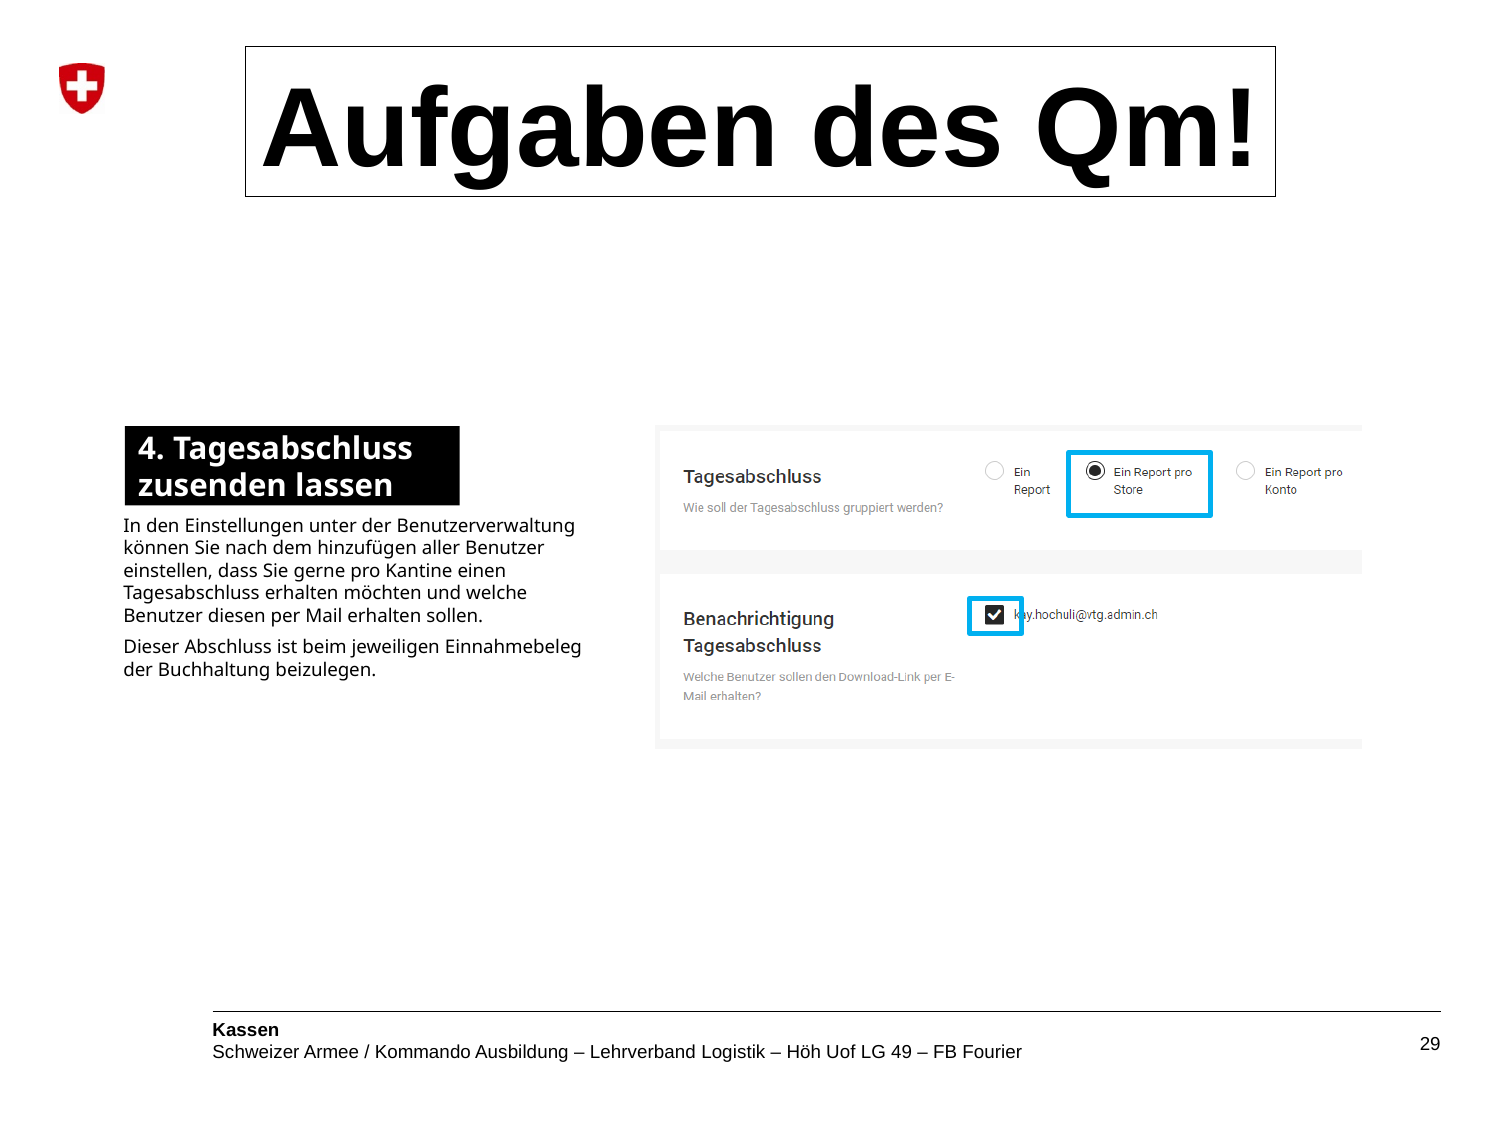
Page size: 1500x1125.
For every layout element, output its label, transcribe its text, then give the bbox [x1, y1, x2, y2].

picture [655, 425, 1363, 749]
text_box Aufgaben des Qm! [245, 46, 1276, 197]
text_box In den Einstellungen unter der Benutzerverwaltung können Sie nach dem hinzufügen aller Benutzer einstellen, dass Sie gerne pro Kantine einen Tagesabschluss erhalten möchten und welche Benutzer diesen per Mail erhalten sollen. Dieser Abschluss ist beim jeweiligen Einnahmebeleg der Buchhaltung beizulegen. [108, 505, 599, 688]
text_box 4. Tagesabschluss zusenden lassen [124, 426, 460, 506]
picture [59, 63, 105, 114]
